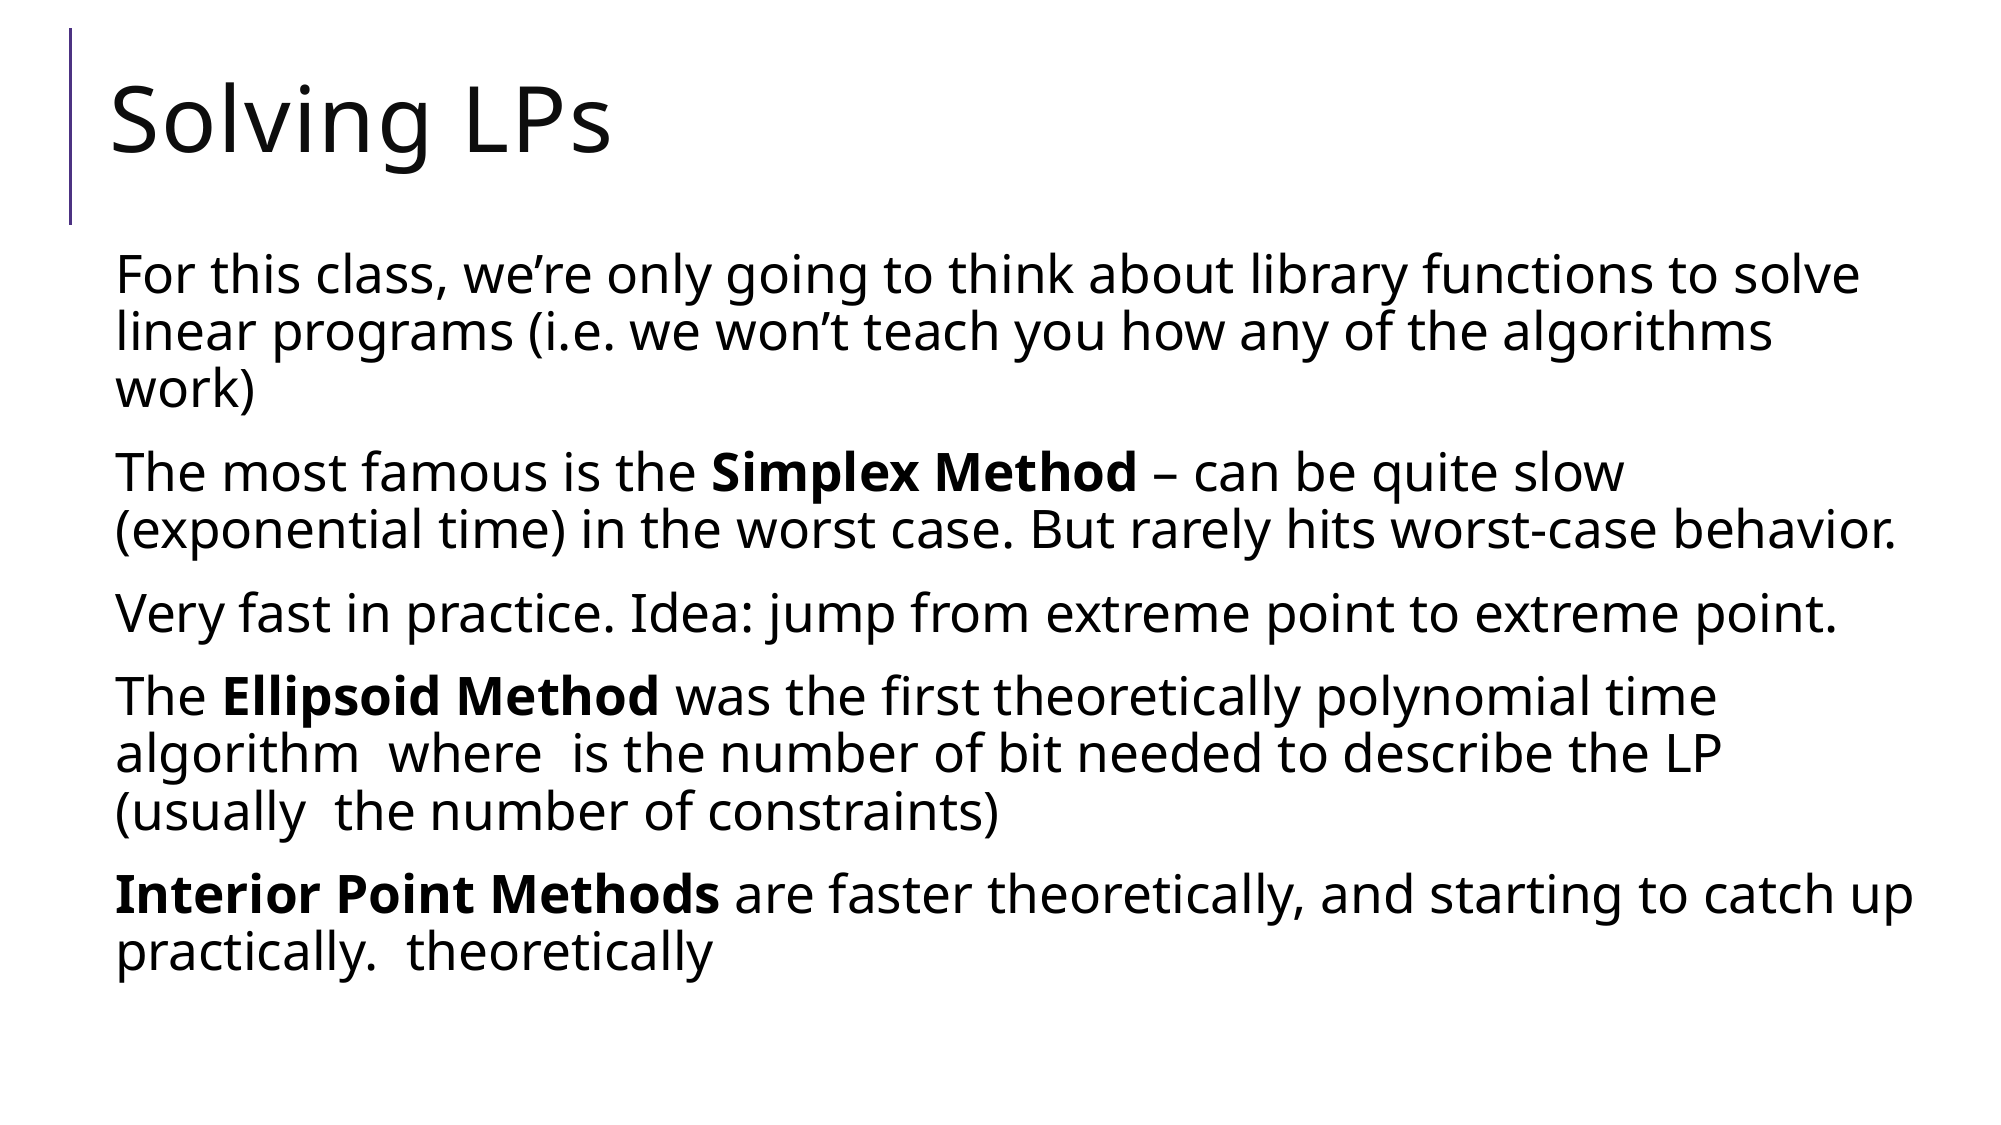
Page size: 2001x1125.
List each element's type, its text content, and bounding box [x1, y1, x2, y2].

title Solving LPs [94, 43, 1930, 210]
